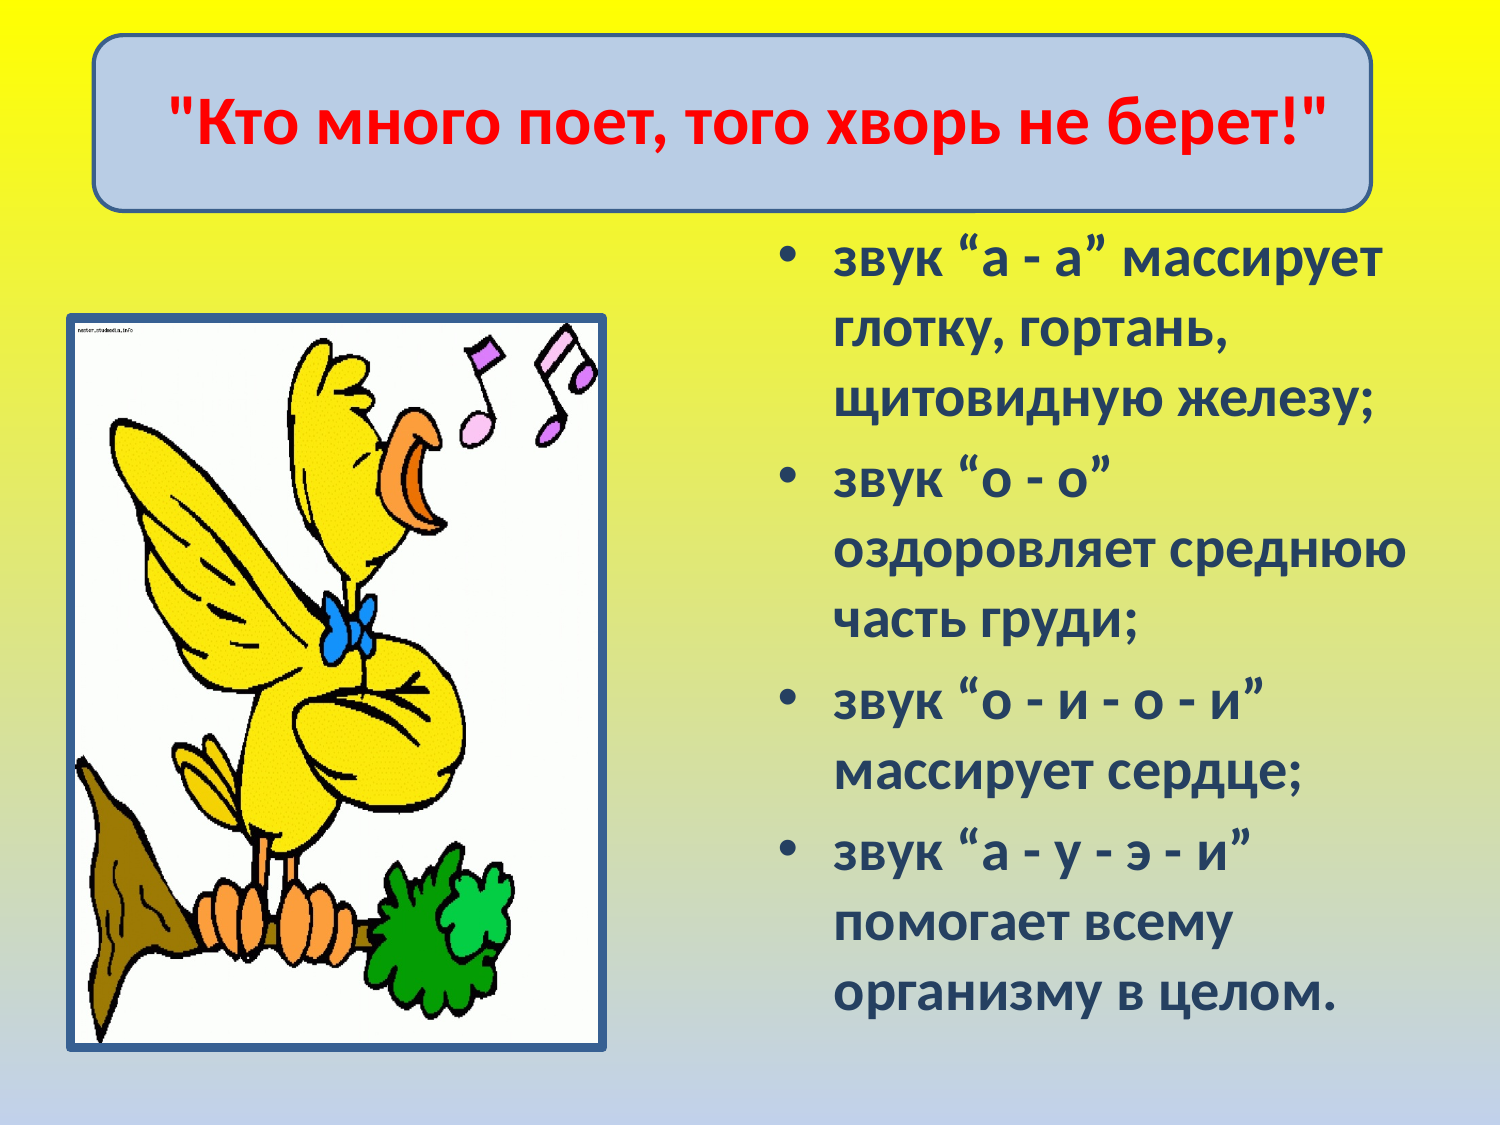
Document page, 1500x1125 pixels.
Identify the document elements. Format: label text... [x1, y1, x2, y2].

list звук “а - а” массирует глотку, гортань, щитовидную железу; звук “о - о” оздоровляет среднюю часть груди; звук “о - и - о - и” массирует сердце; звук “а - у - э - и” помогает всему организму в целом. [762, 210, 1425, 1055]
text_box [98, 33, 1367, 45]
title "Кто много поет, того хворь не берет!" [75, 45, 1425, 188]
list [74, 322, 598, 1044]
text_box [92, 188, 1373, 214]
